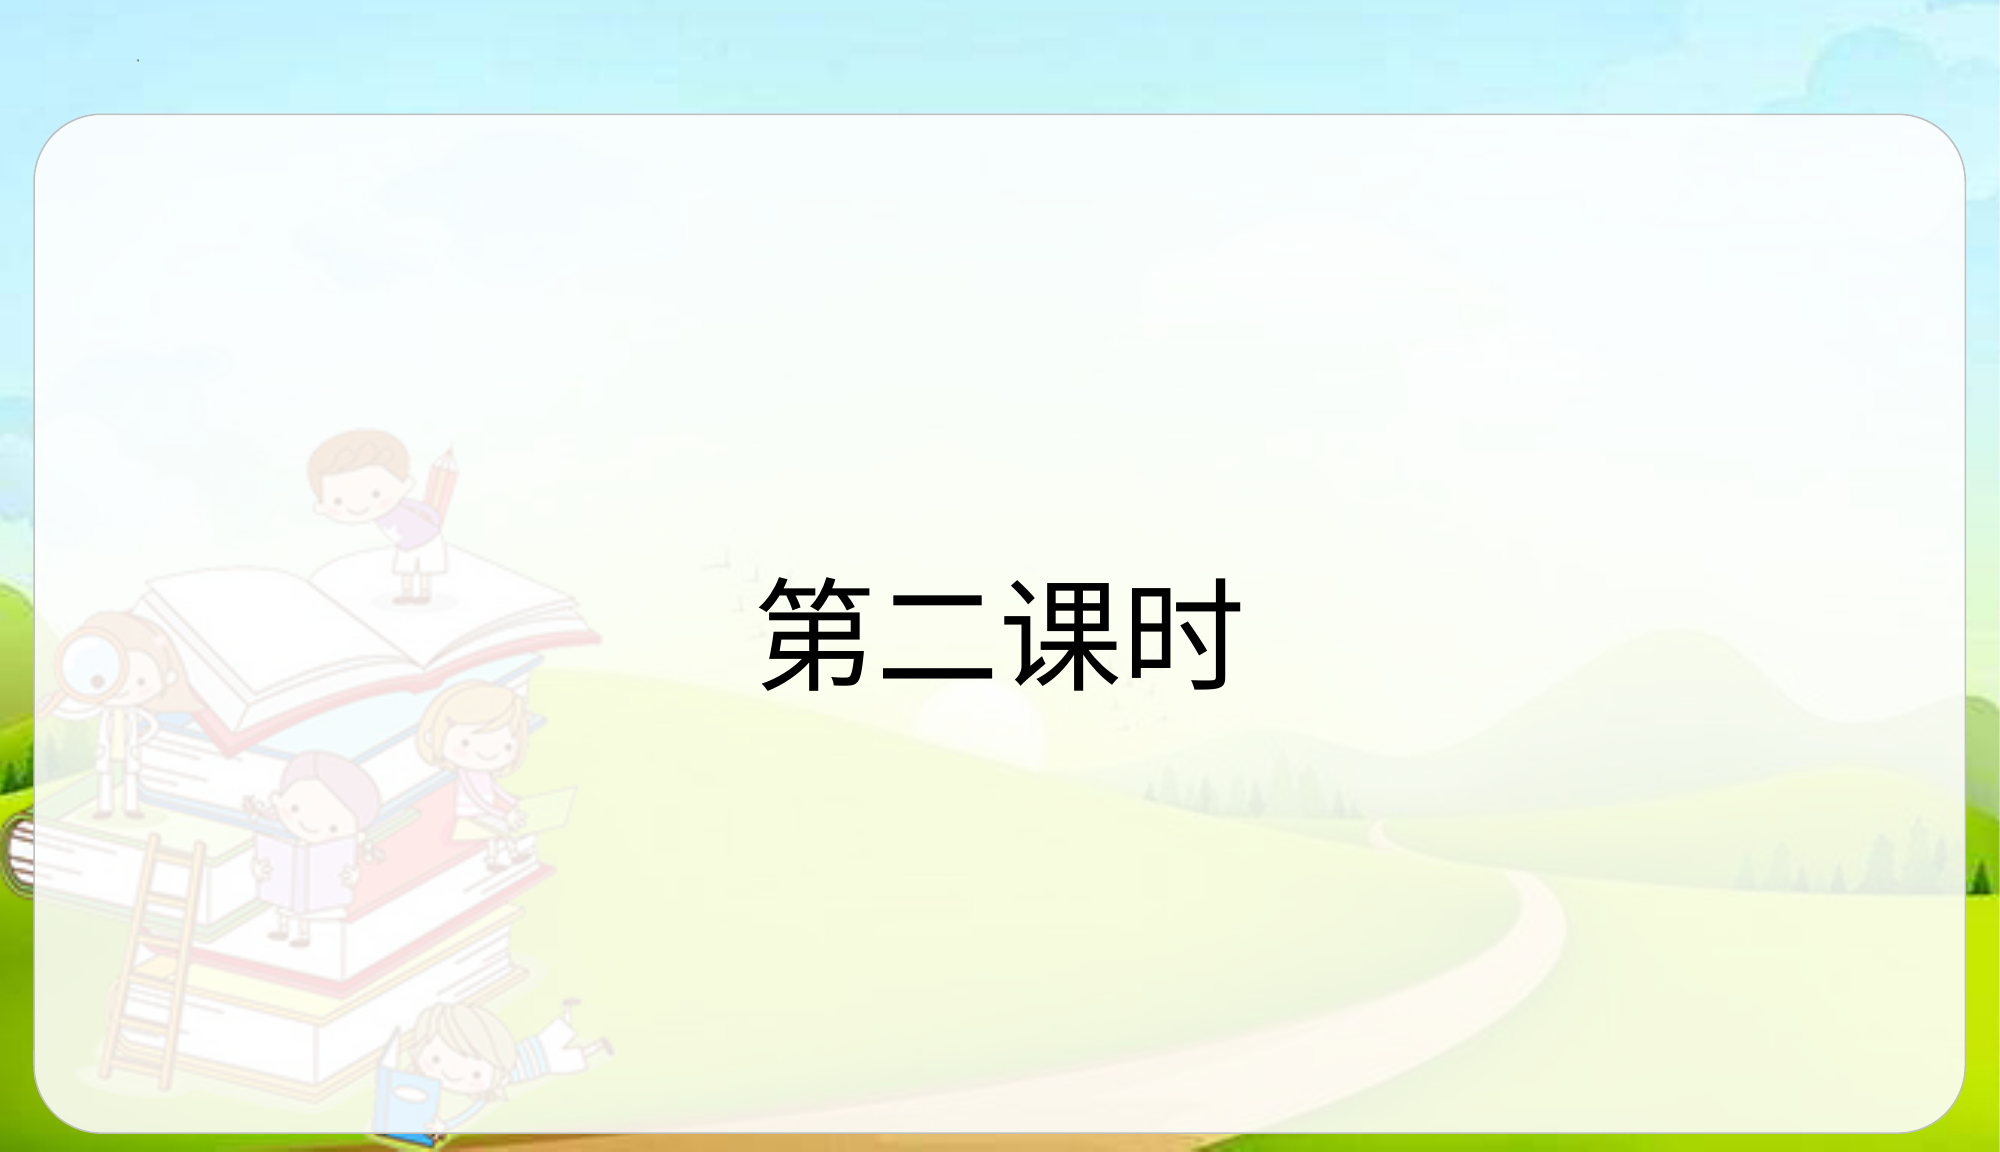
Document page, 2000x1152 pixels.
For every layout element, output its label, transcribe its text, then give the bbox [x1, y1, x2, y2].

title 第二课时 [99, 550, 1900, 743]
picture [0, 0, 2000, 1152]
